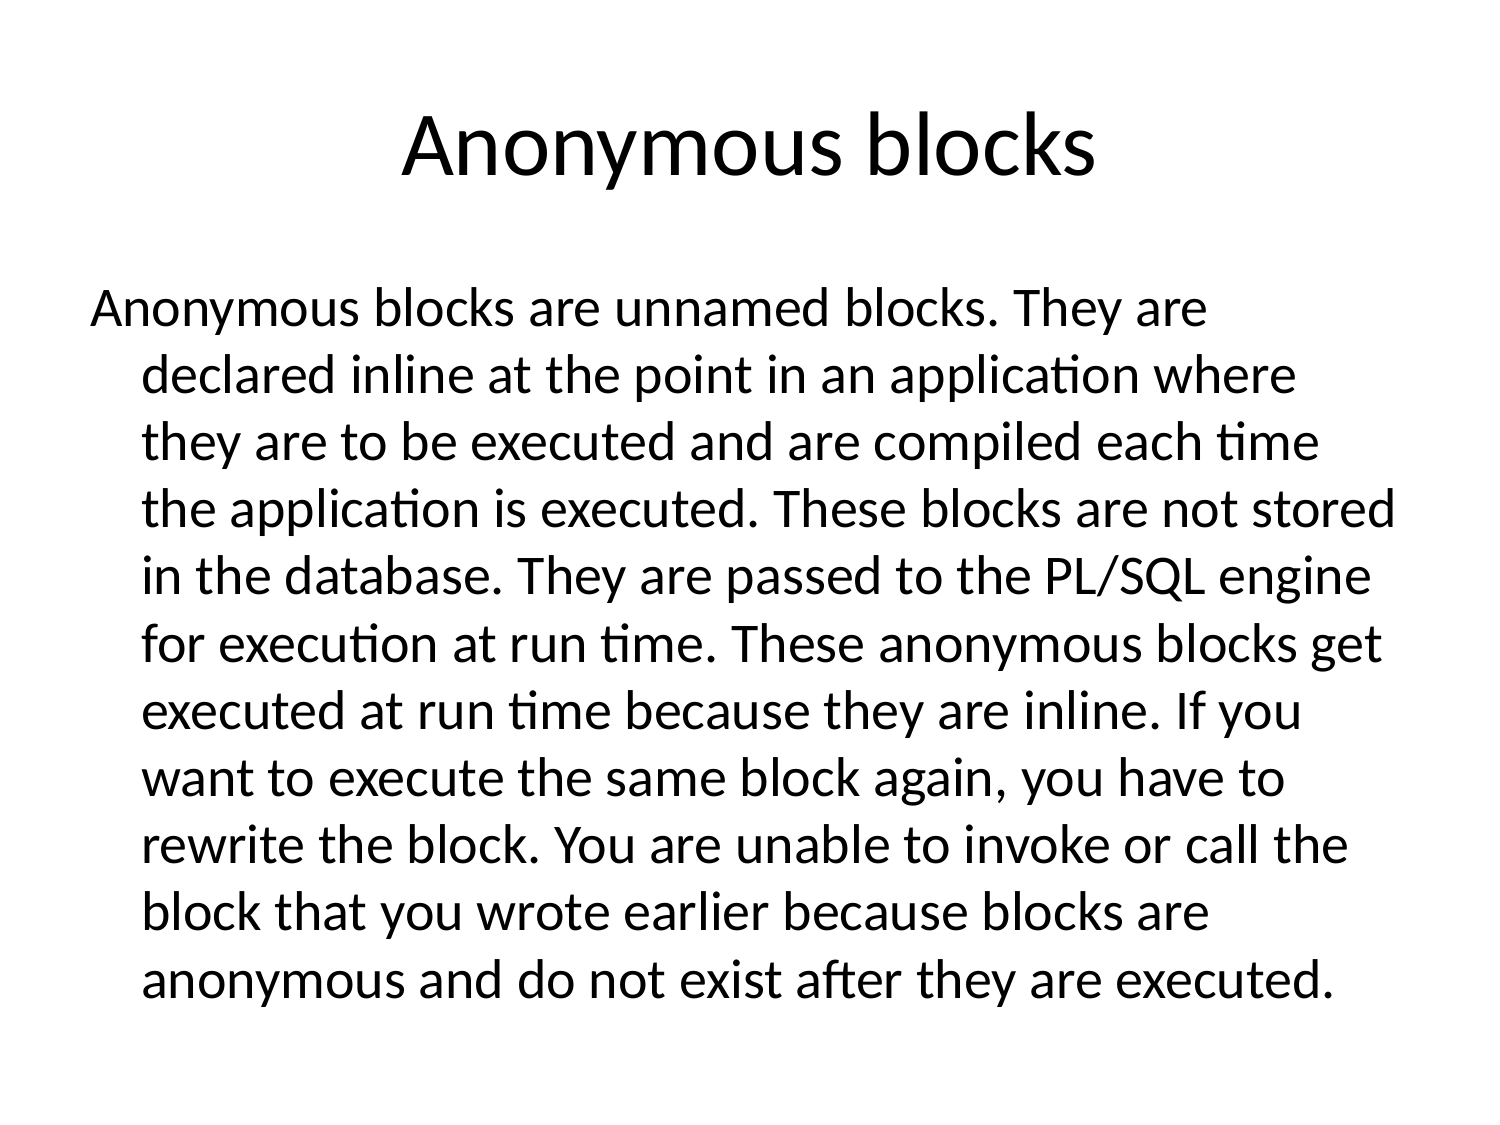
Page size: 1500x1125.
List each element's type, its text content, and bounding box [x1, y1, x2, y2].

list Anonymous blocks are unnamed blocks. They are declared inline at the point in an application where they are to be executed and are compiled each time the application is executed. These blocks are not stored in the database. They are passed to the PL/SQL engine for execution at run time. These anonymous blocks get executed at run time because they are inline. If you want to execute the same block again, you have to rewrite the block. You are unable to invoke or call the block that you wrote earlier because blocks are anonymous and do not exist after they are executed. [75, 262, 1425, 1075]
title Anonymous blocks [75, 45, 1425, 233]
